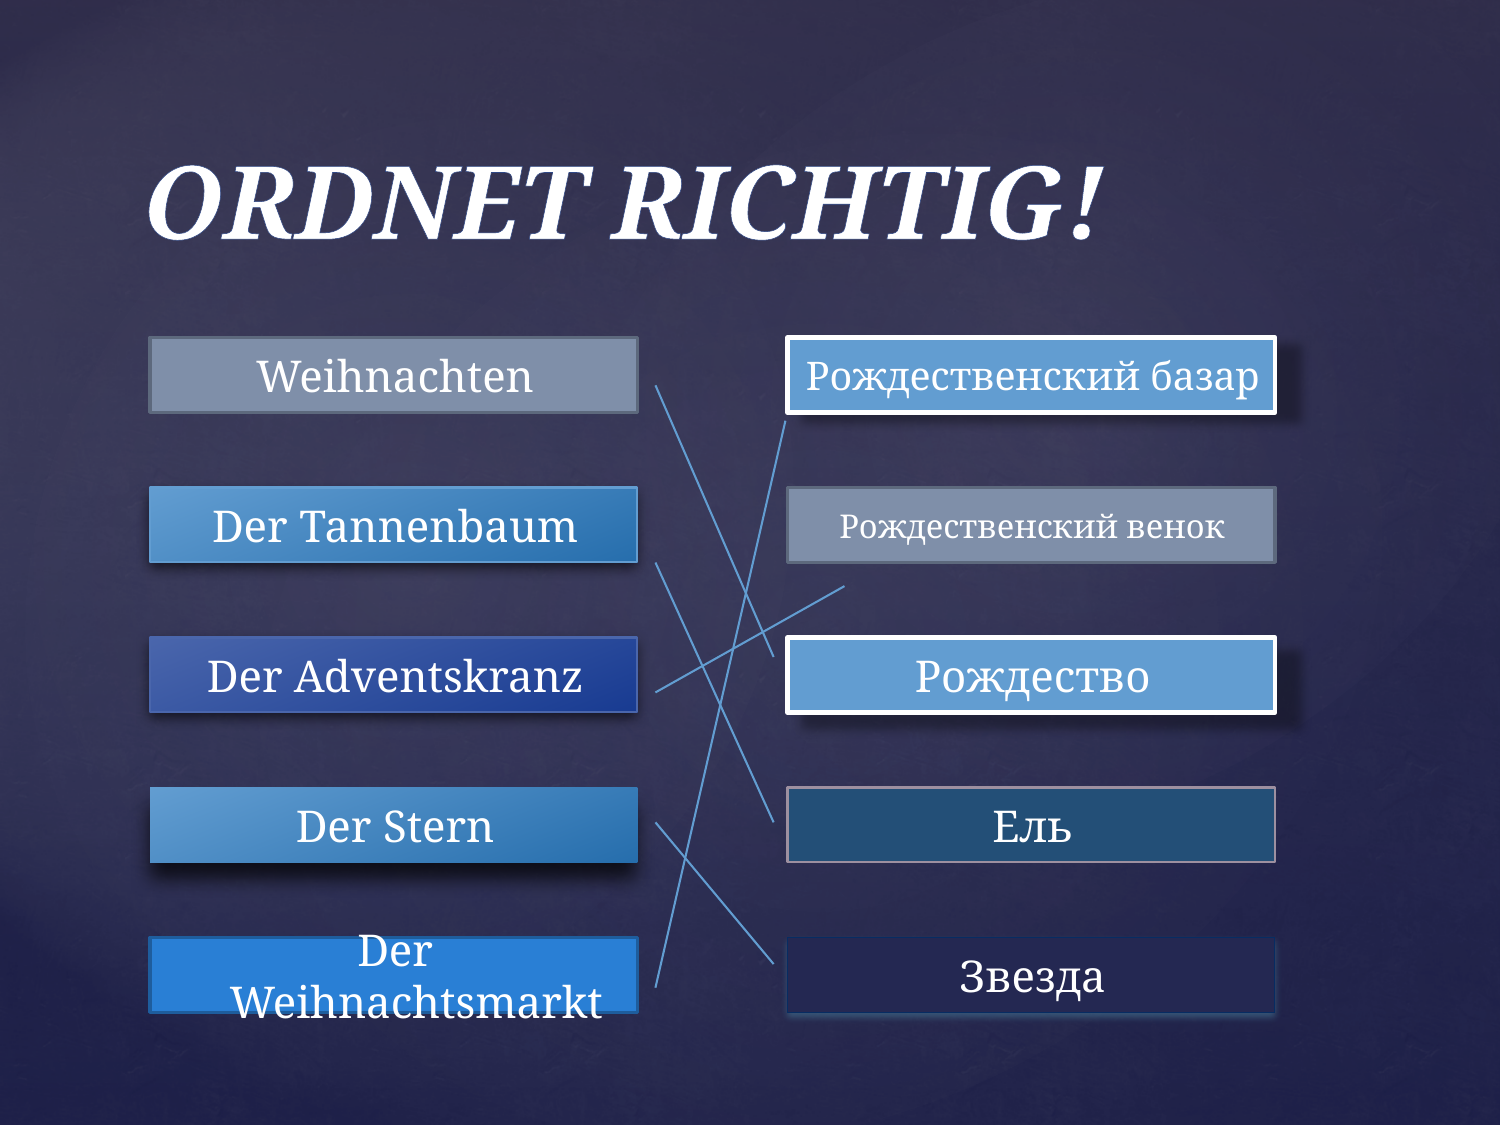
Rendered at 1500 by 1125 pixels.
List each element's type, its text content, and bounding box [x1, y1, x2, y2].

list Рождество [796, 635, 1277, 715]
list Рождественский базар [785, 335, 1277, 415]
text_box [796, 585, 845, 693]
list Звезда [787, 937, 1275, 1013]
list Der Stern [150, 787, 638, 863]
list Weihnachten [148, 336, 639, 414]
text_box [654, 384, 775, 417]
list Рождественский венок [796, 486, 1277, 564]
list Der Adventskranz [149, 636, 638, 713]
title Ordnet richtig! [127, 113, 1365, 268]
list Der Tannenbaum [149, 486, 638, 563]
list Eль [796, 786, 1276, 863]
list Der Weihnachtsmarkt [148, 936, 639, 1014]
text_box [654, 420, 786, 989]
